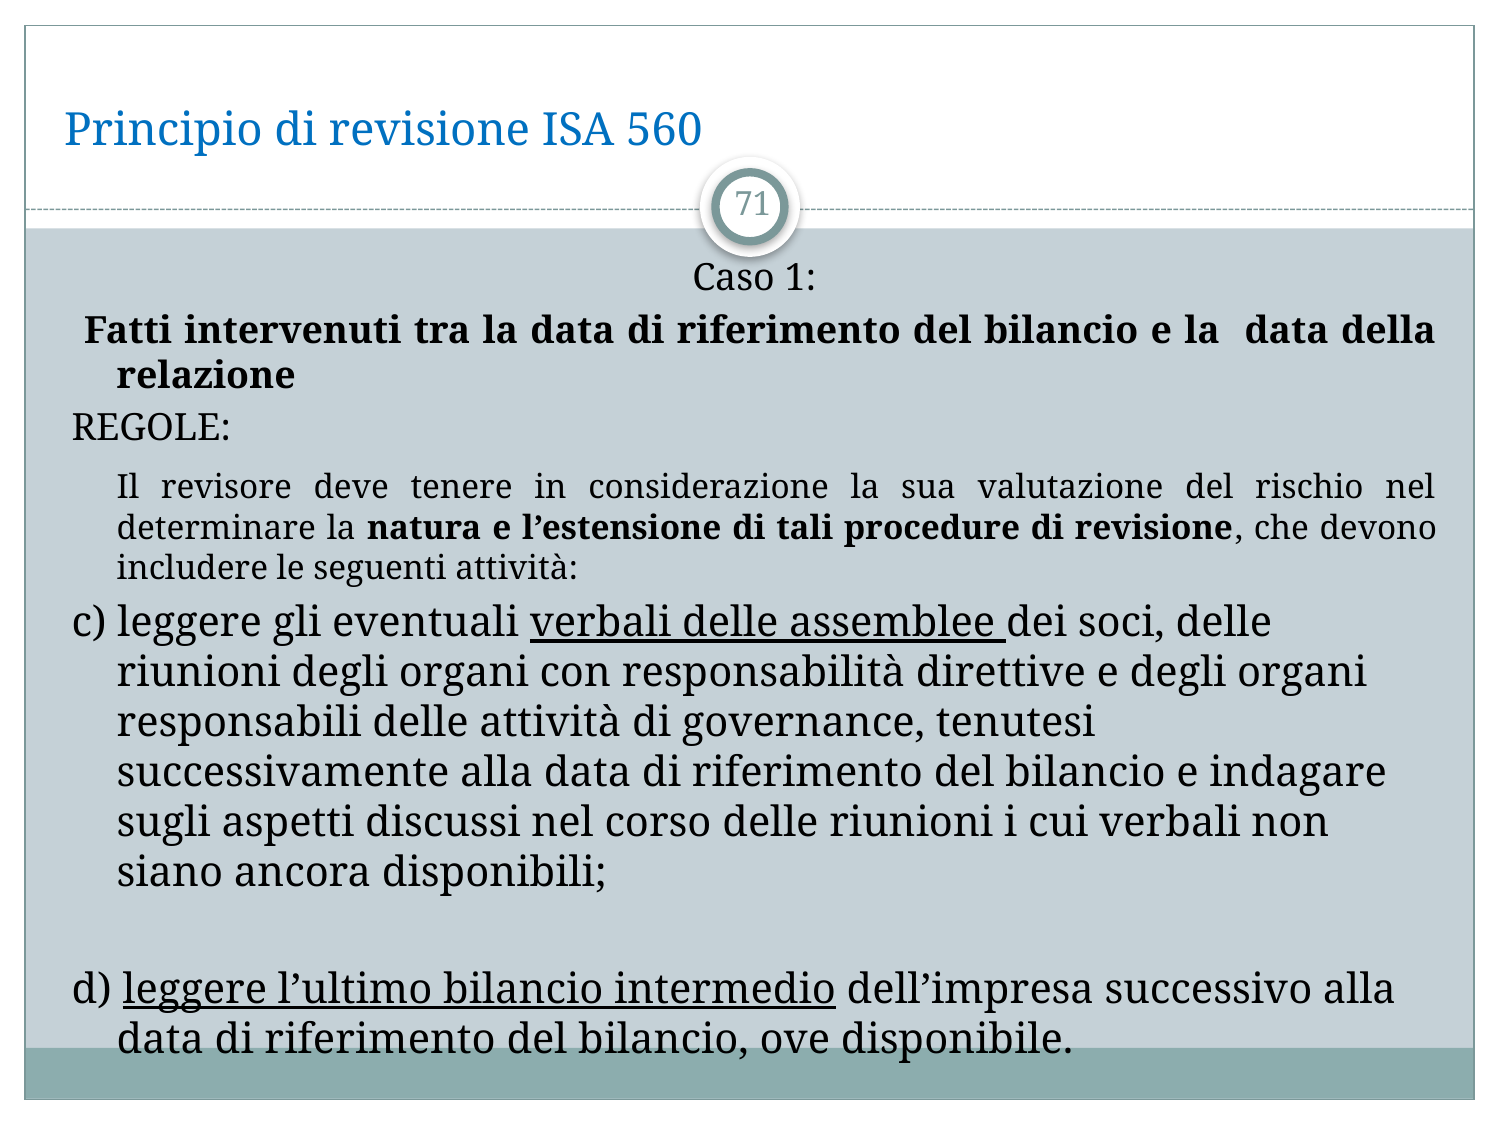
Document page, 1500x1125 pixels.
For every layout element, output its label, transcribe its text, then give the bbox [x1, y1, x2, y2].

slide_number 71 [715, 168, 791, 241]
title Principio di revisione ISA 560 [49, 37, 1450, 162]
list Caso 1: Fatti intervenuti tra la data di riferimento del bilancio e la data della relazione REGOLE: Il revisore deve tenere in considerazione la sua valutazione del rischio nel determinare la natura e l’estensione di tali procedure di revisione, che devono includere le seguenti attività: c) leggere gli eventuali verbali delle assemblee dei soci, delle riunioni degli organi con responsabilità direttive e degli organi responsabili delle attività di governance, tenutesi successivamente alla data di riferimento del bilancio e indagare sugli aspetti discussi nel corso delle riunioni i cui verbali non siano ancora disponibili; d) leggere l’ultimo bilancio intermedio dell’impresa successivo alla data di riferimento del bilancio, ove disponibile. [56, 245, 1452, 996]
